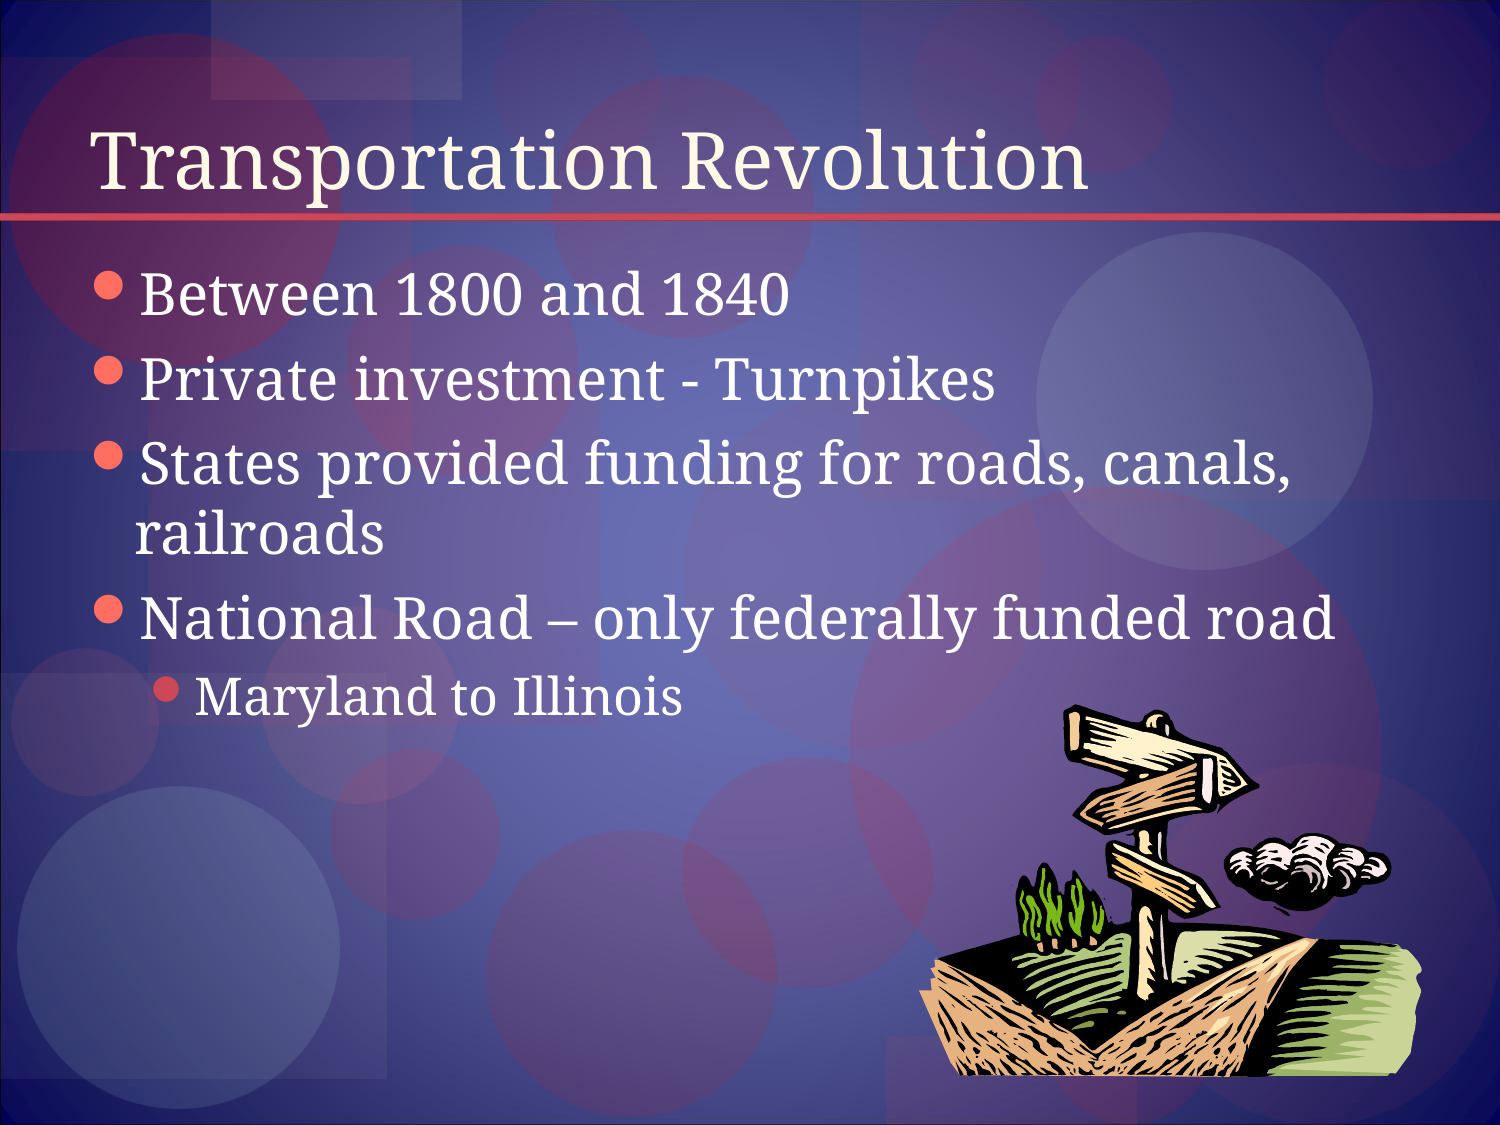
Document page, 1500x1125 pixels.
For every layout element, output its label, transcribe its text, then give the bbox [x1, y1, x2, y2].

text_box Transportation Revolution [74, 26, 1425, 214]
text_box Between 1800 and 1840 Private investment - Turnpikes States provided funding for roads, canals, railroads National Road – only federally funded road Maryland to Illinois [74, 249, 1425, 1000]
picture [0, 0, 1500, 1125]
